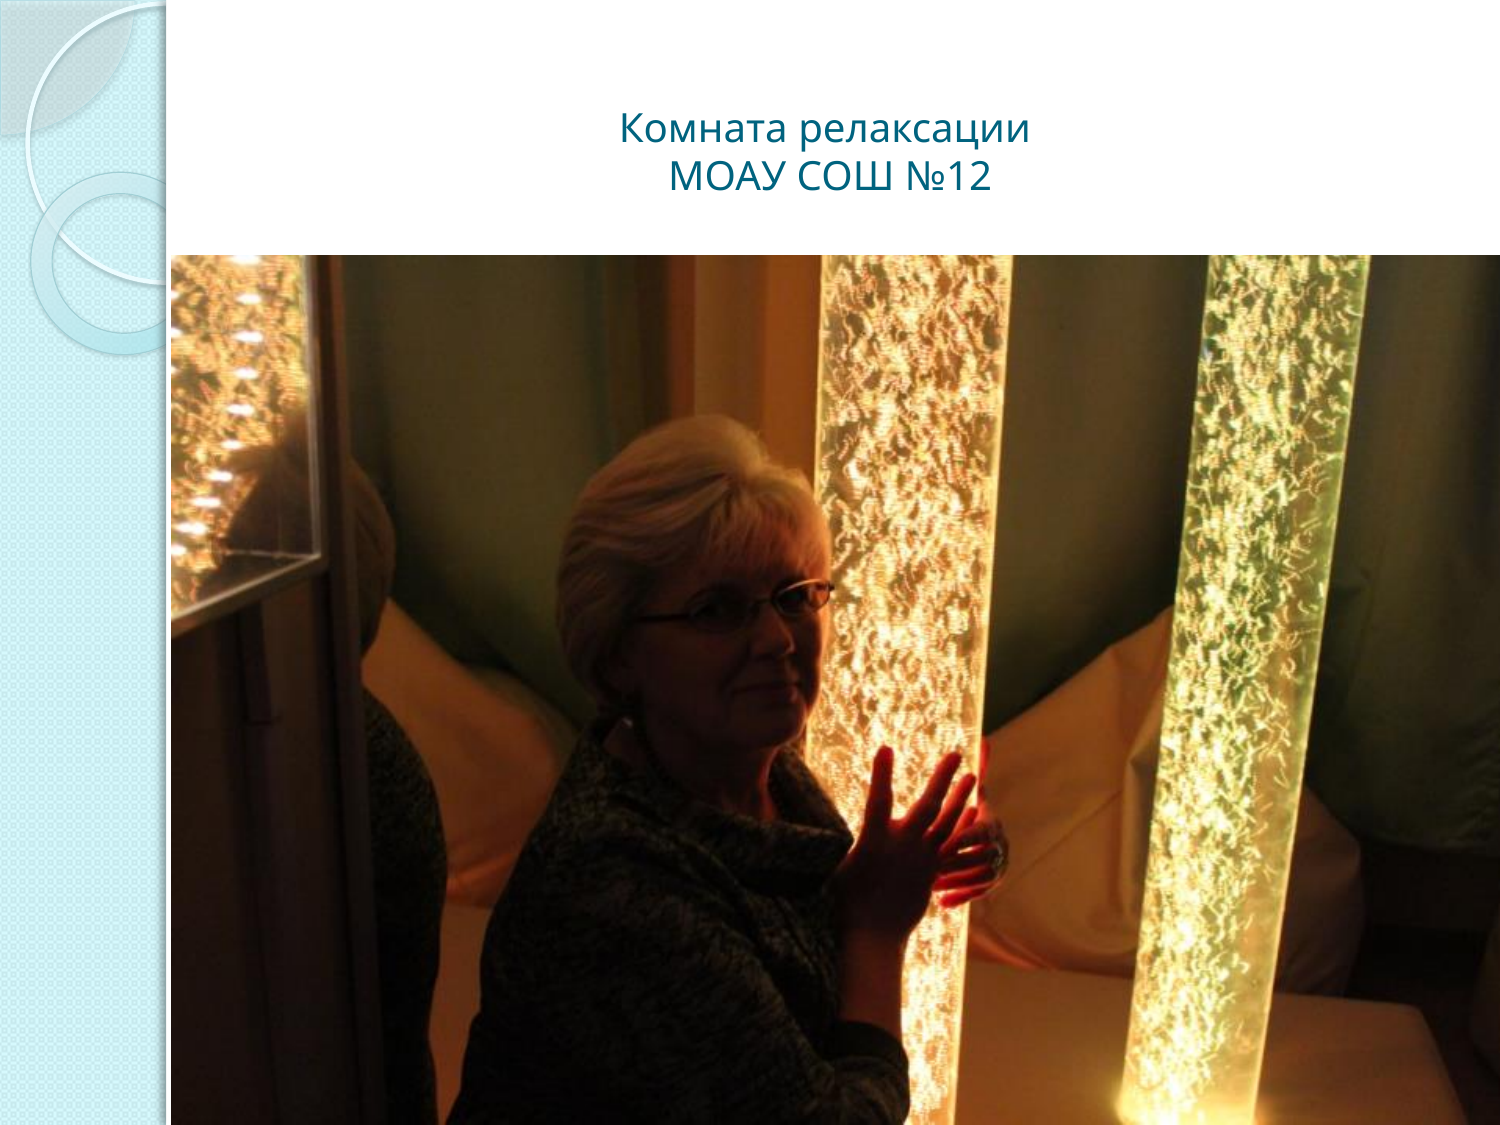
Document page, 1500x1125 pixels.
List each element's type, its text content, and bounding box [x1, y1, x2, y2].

title Комната релаксации МОАУ СОШ №12 [194, 45, 1466, 252]
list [170, 255, 1500, 1125]
